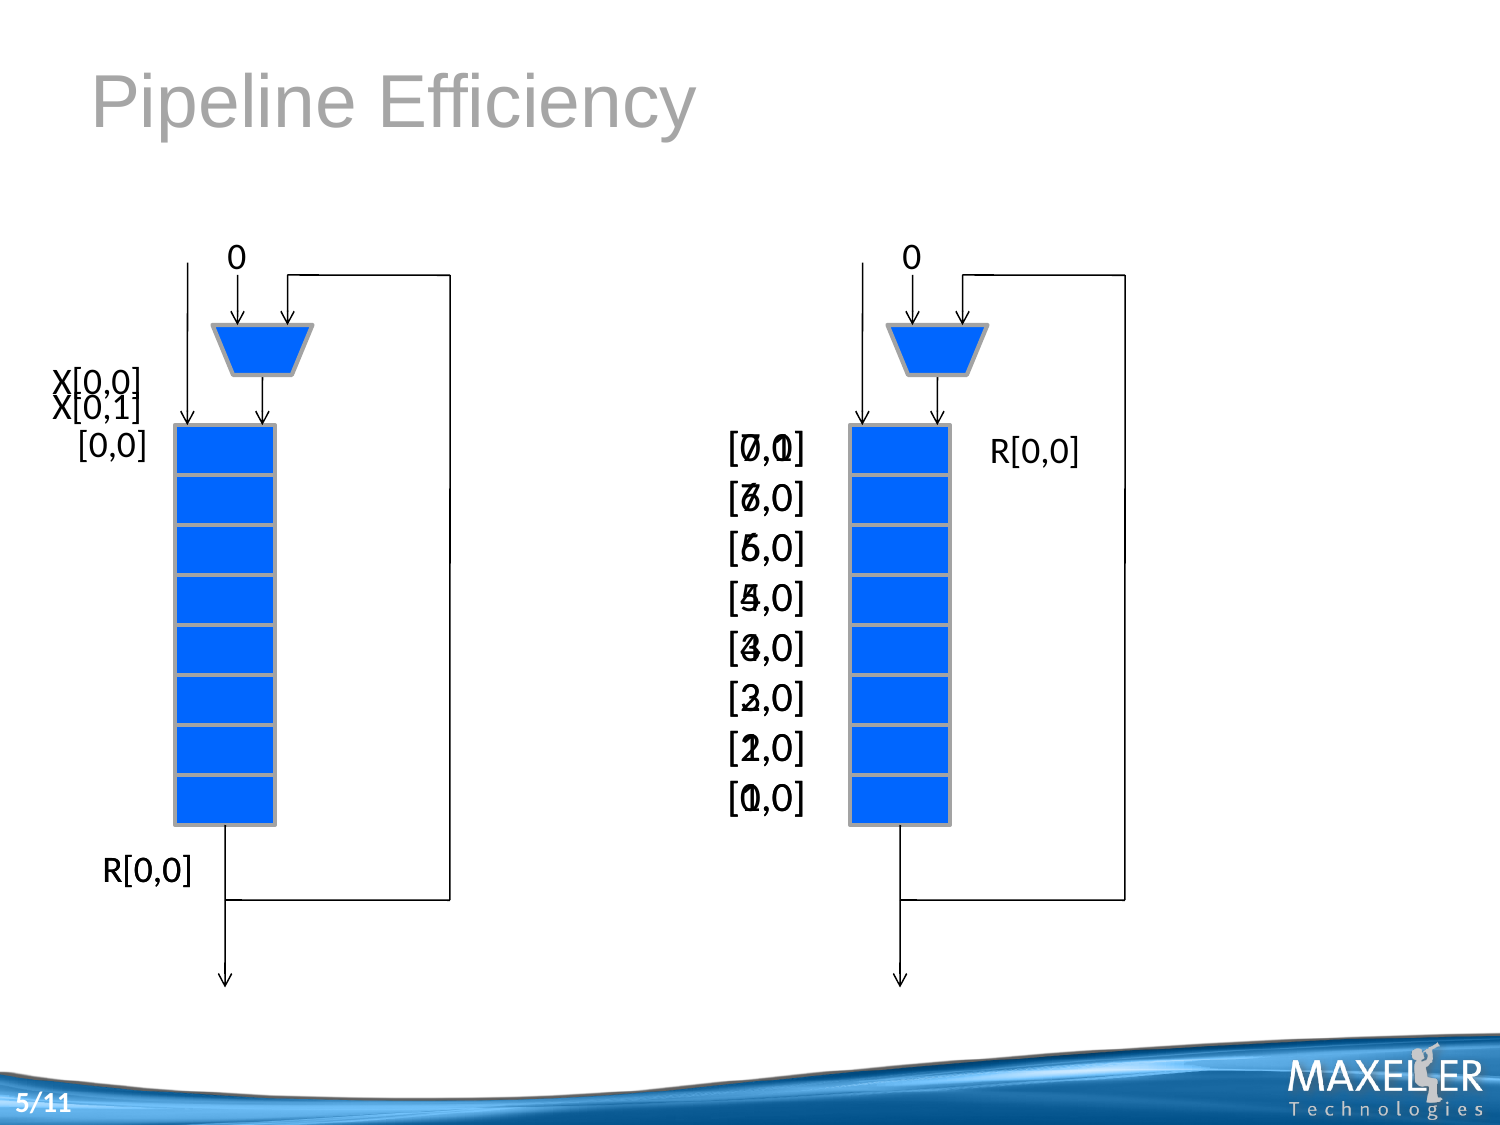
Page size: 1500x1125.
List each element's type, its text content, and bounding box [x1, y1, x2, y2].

picture [0, 1023, 1500, 1125]
text_box 0 [212, 224, 263, 285]
text_box [848, 423, 952, 473]
text_box [848, 473, 952, 523]
text_box [848, 523, 952, 573]
text_box [173, 597, 277, 623]
text_box [0,0] [62, 412, 175, 473]
text_box R[0,0] [975, 418, 1100, 479]
text_box X[0,1] [37, 374, 163, 435]
text_box [173, 773, 277, 827]
text_box [175, 423, 277, 473]
text_box [848, 773, 952, 827]
text_box [848, 597, 952, 623]
text_box [173, 473, 277, 523]
text_box [0,1][7,0] [6,0] [5,0] [4,0] [3,0] [2,0] [1,0] [712, 412, 825, 828]
text_box [173, 623, 277, 673]
text_box [848, 723, 952, 773]
slide_number 5/11 [0, 1075, 350, 1125]
title Pipeline Efficiency [75, 45, 1424, 209]
text_box R[0,0] [87, 837, 213, 898]
text_box [885, 322, 990, 378]
text_box X[0,0] [37, 349, 163, 374]
text_box [173, 573, 277, 585]
text_box [848, 623, 952, 673]
text_box [848, 573, 952, 585]
text_box [210, 322, 315, 378]
text_box 0 [887, 224, 938, 285]
text_box [173, 723, 277, 773]
text_box [848, 673, 952, 723]
text_box [173, 673, 277, 723]
text_box [173, 523, 277, 573]
